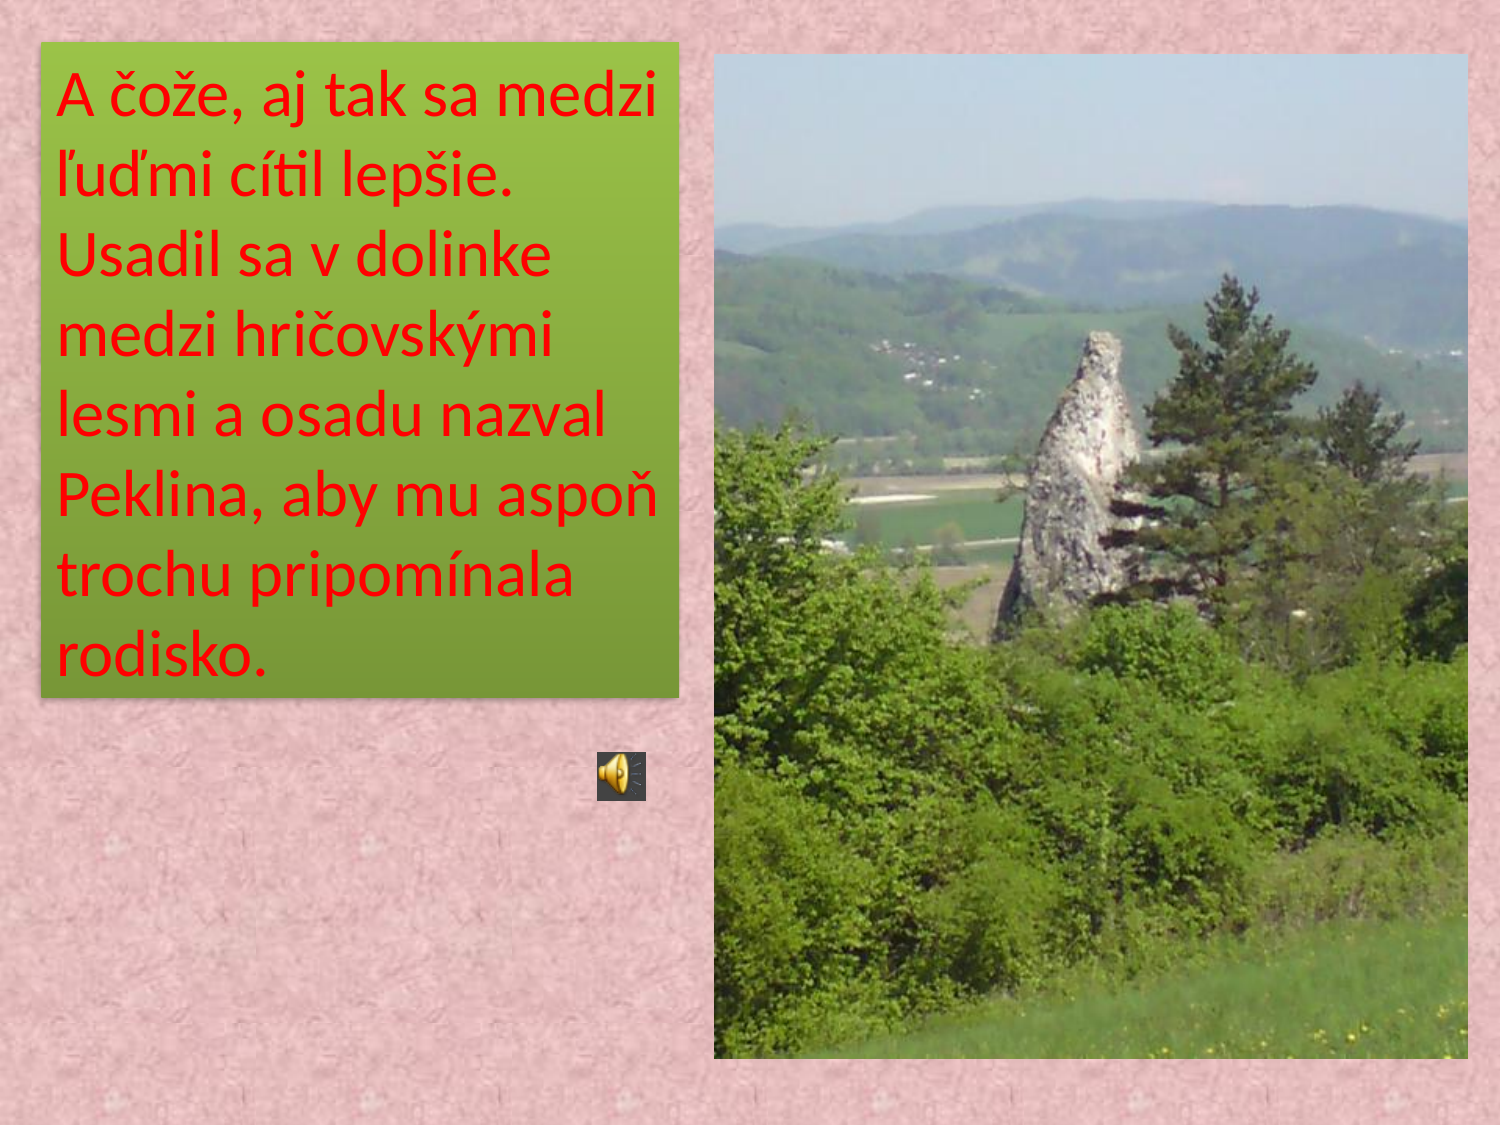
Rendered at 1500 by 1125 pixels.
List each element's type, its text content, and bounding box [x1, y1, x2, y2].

picture [0, 0, 1500, 1125]
text_box A čože, aj tak sa medzi ľuďmi cítil lepšie. Usadil sa v dolinke medzi hričovskými lesmi a osadu nazval Peklina, aby mu aspoň trochu pripomínala rodisko. [41, 42, 680, 698]
